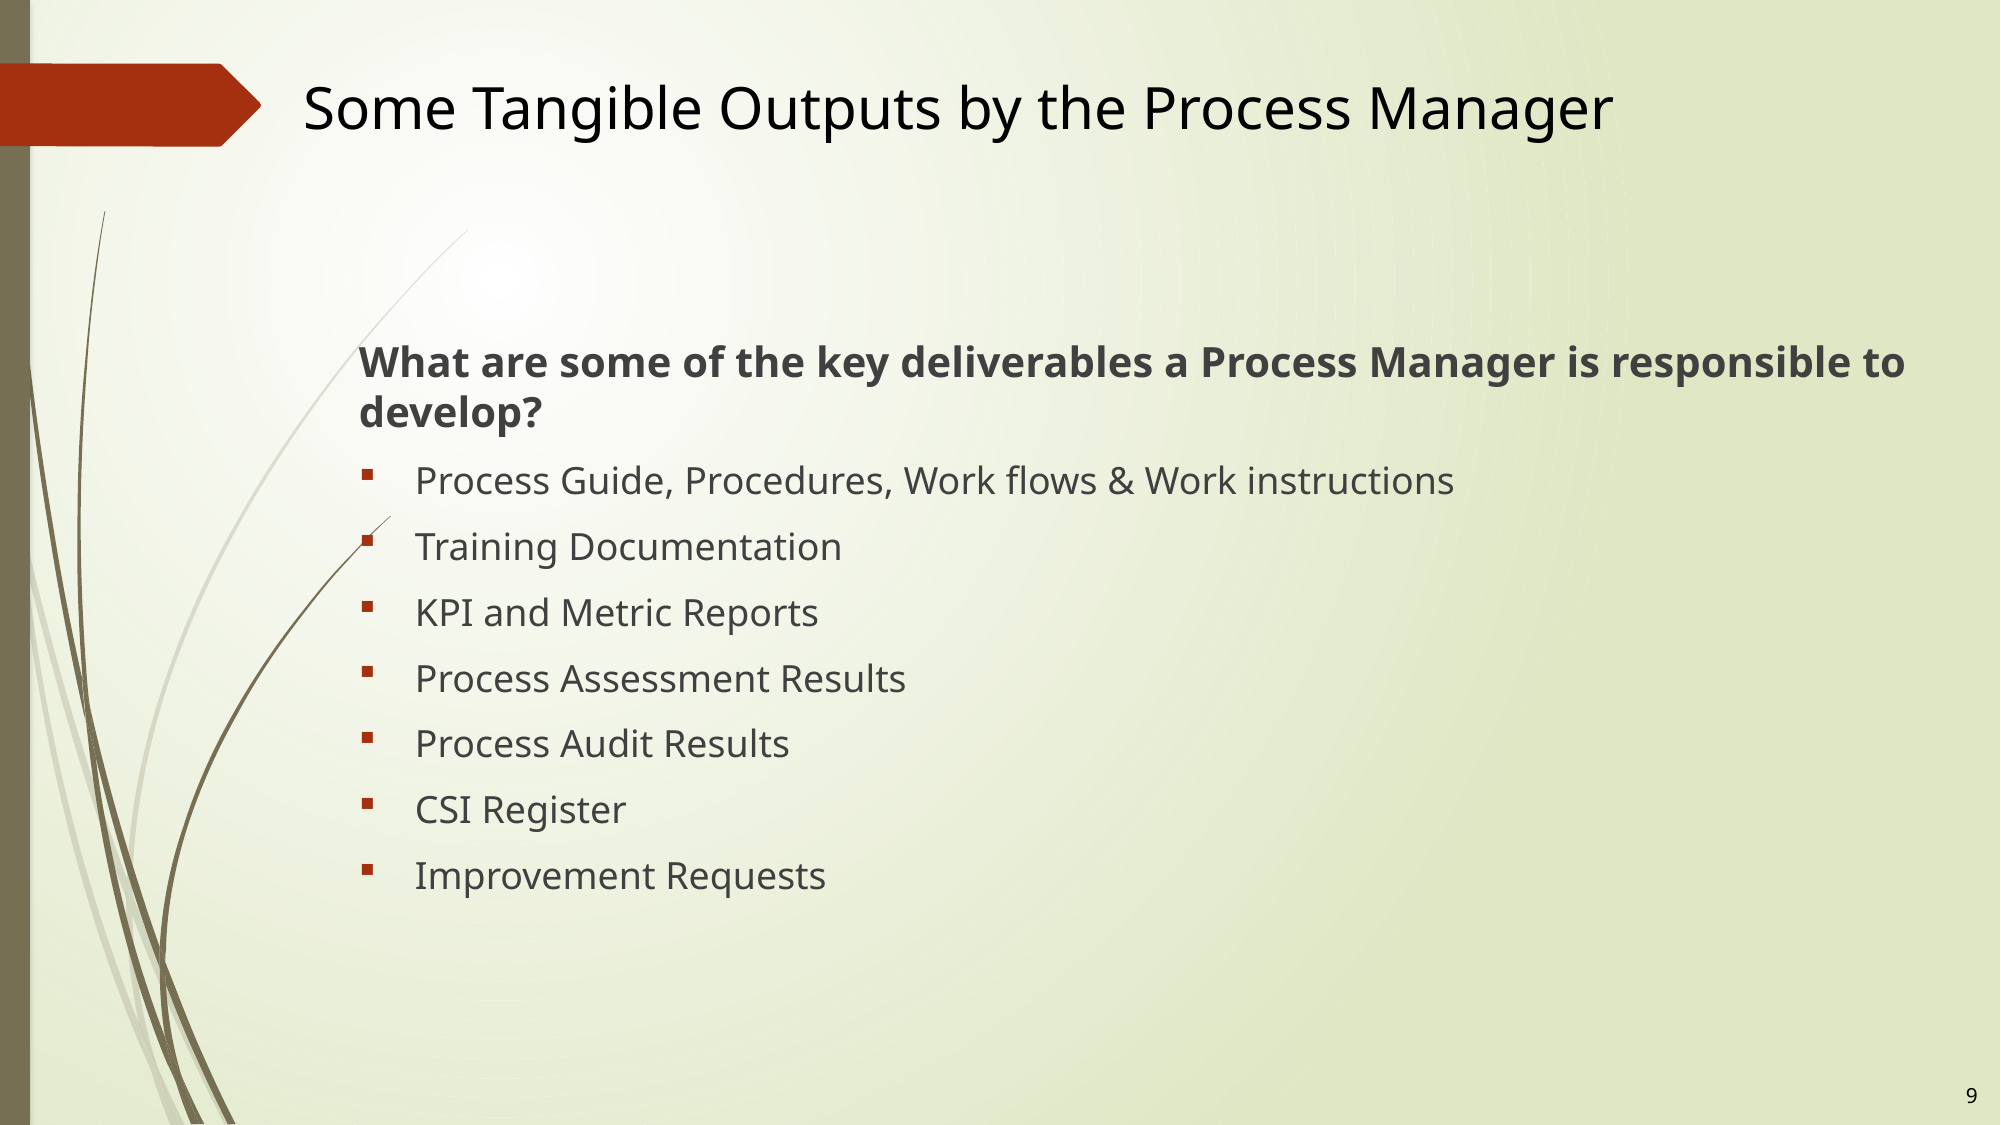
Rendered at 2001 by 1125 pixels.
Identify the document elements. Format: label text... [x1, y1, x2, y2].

list What are some of the key deliverables a Process Manager is responsible to develop? Process Guide, Procedures, Work flows & Work instructions Training Documentation KPI and Metric Reports Process Assessment Results Process Audit Results CSI Register Improvement Requests [288, 328, 1960, 1102]
text_box 9 [1942, 1074, 1993, 1111]
title Some Tangible Outputs by the Process Manager [288, 63, 1928, 177]
